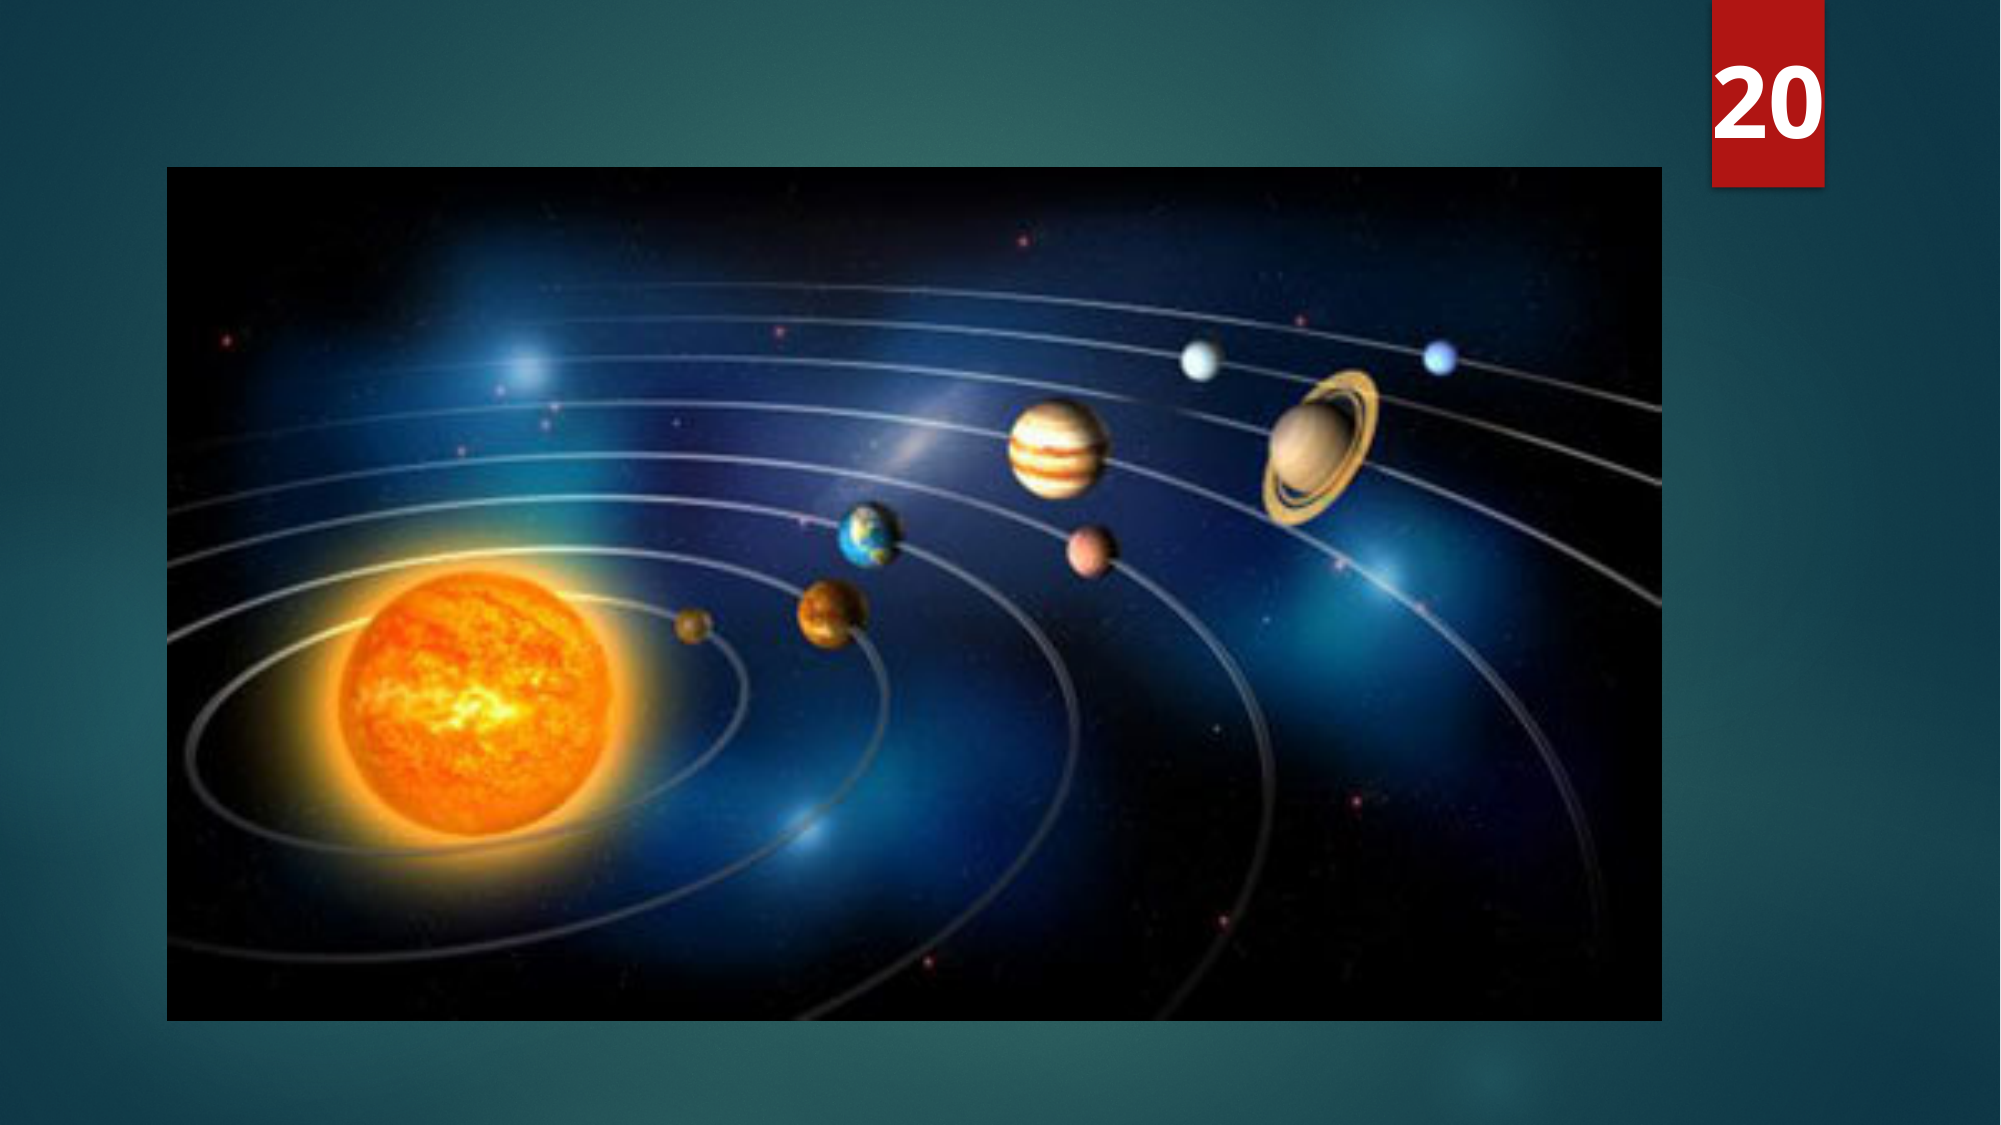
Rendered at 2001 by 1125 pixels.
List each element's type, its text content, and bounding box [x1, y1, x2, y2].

picture [0, 0, 1662, 1125]
text_box 20 [1696, 31, 1885, 167]
